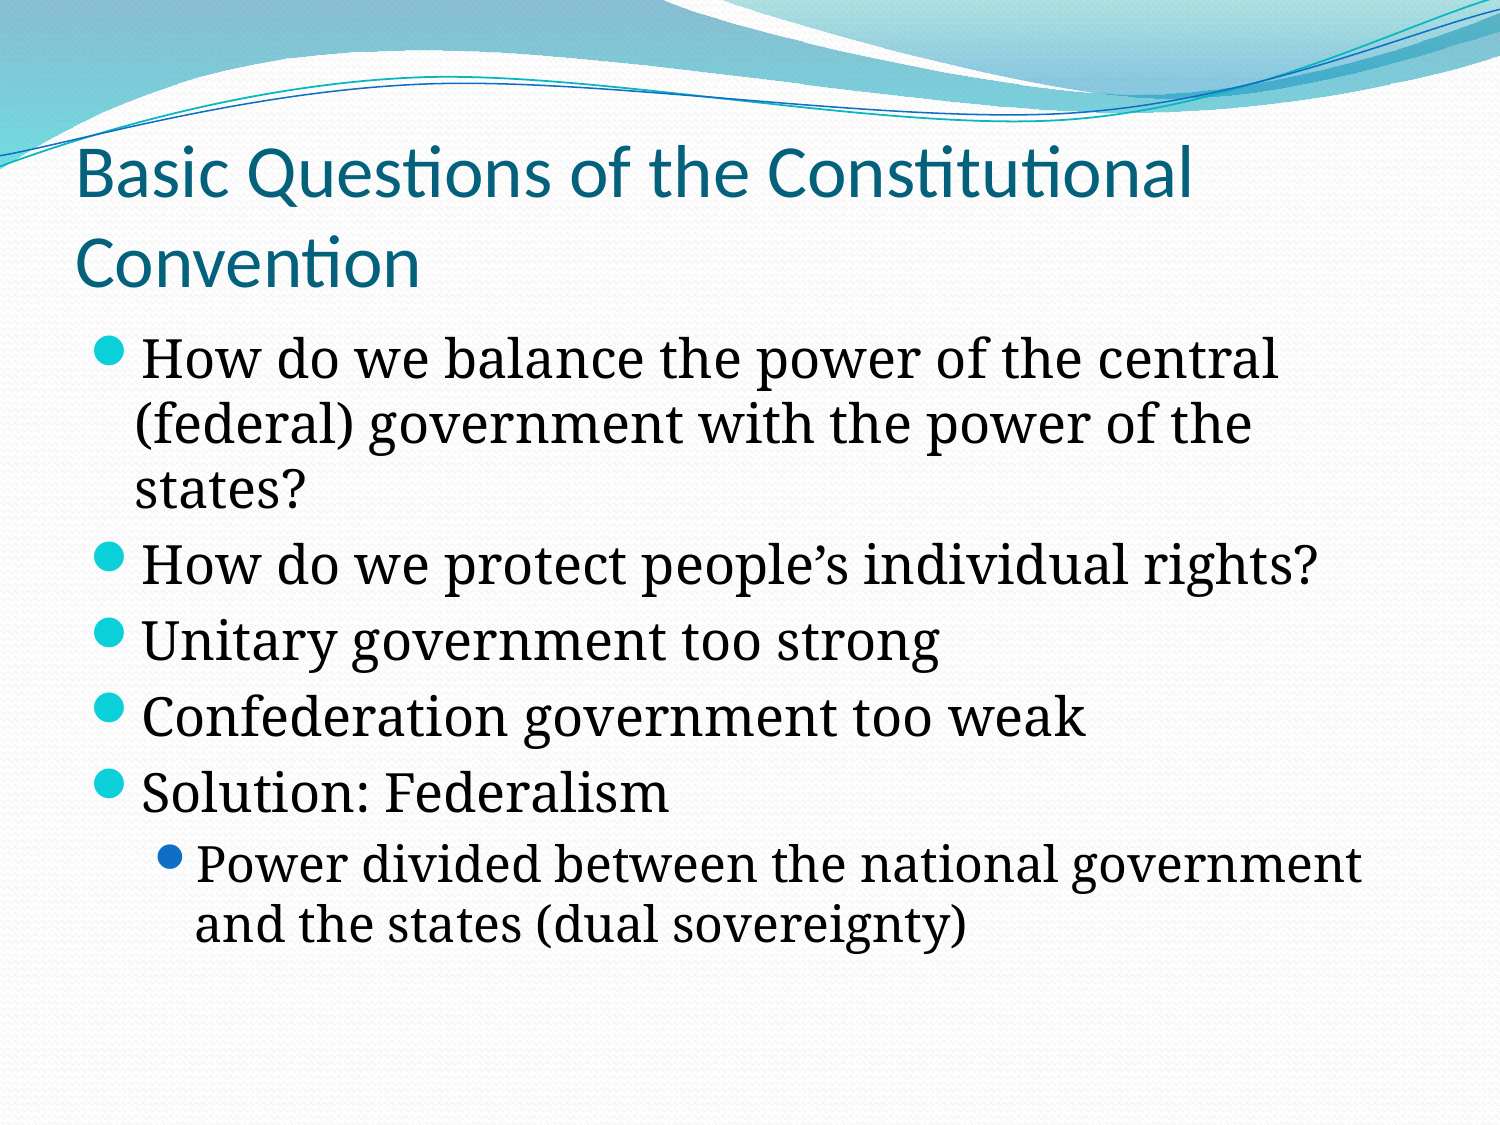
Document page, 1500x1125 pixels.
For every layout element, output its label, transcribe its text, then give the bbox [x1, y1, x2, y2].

list How do we balance the power of the central (federal) government with the power of the states? How do we protect people’s individual rights? Unitary government too strong Confederation government too weak Solution: Federalism Power divided between the national government and the states (dual sovereignty) [75, 317, 1425, 1038]
title Basic Questions of the Constitutional Convention [75, 115, 1425, 303]
